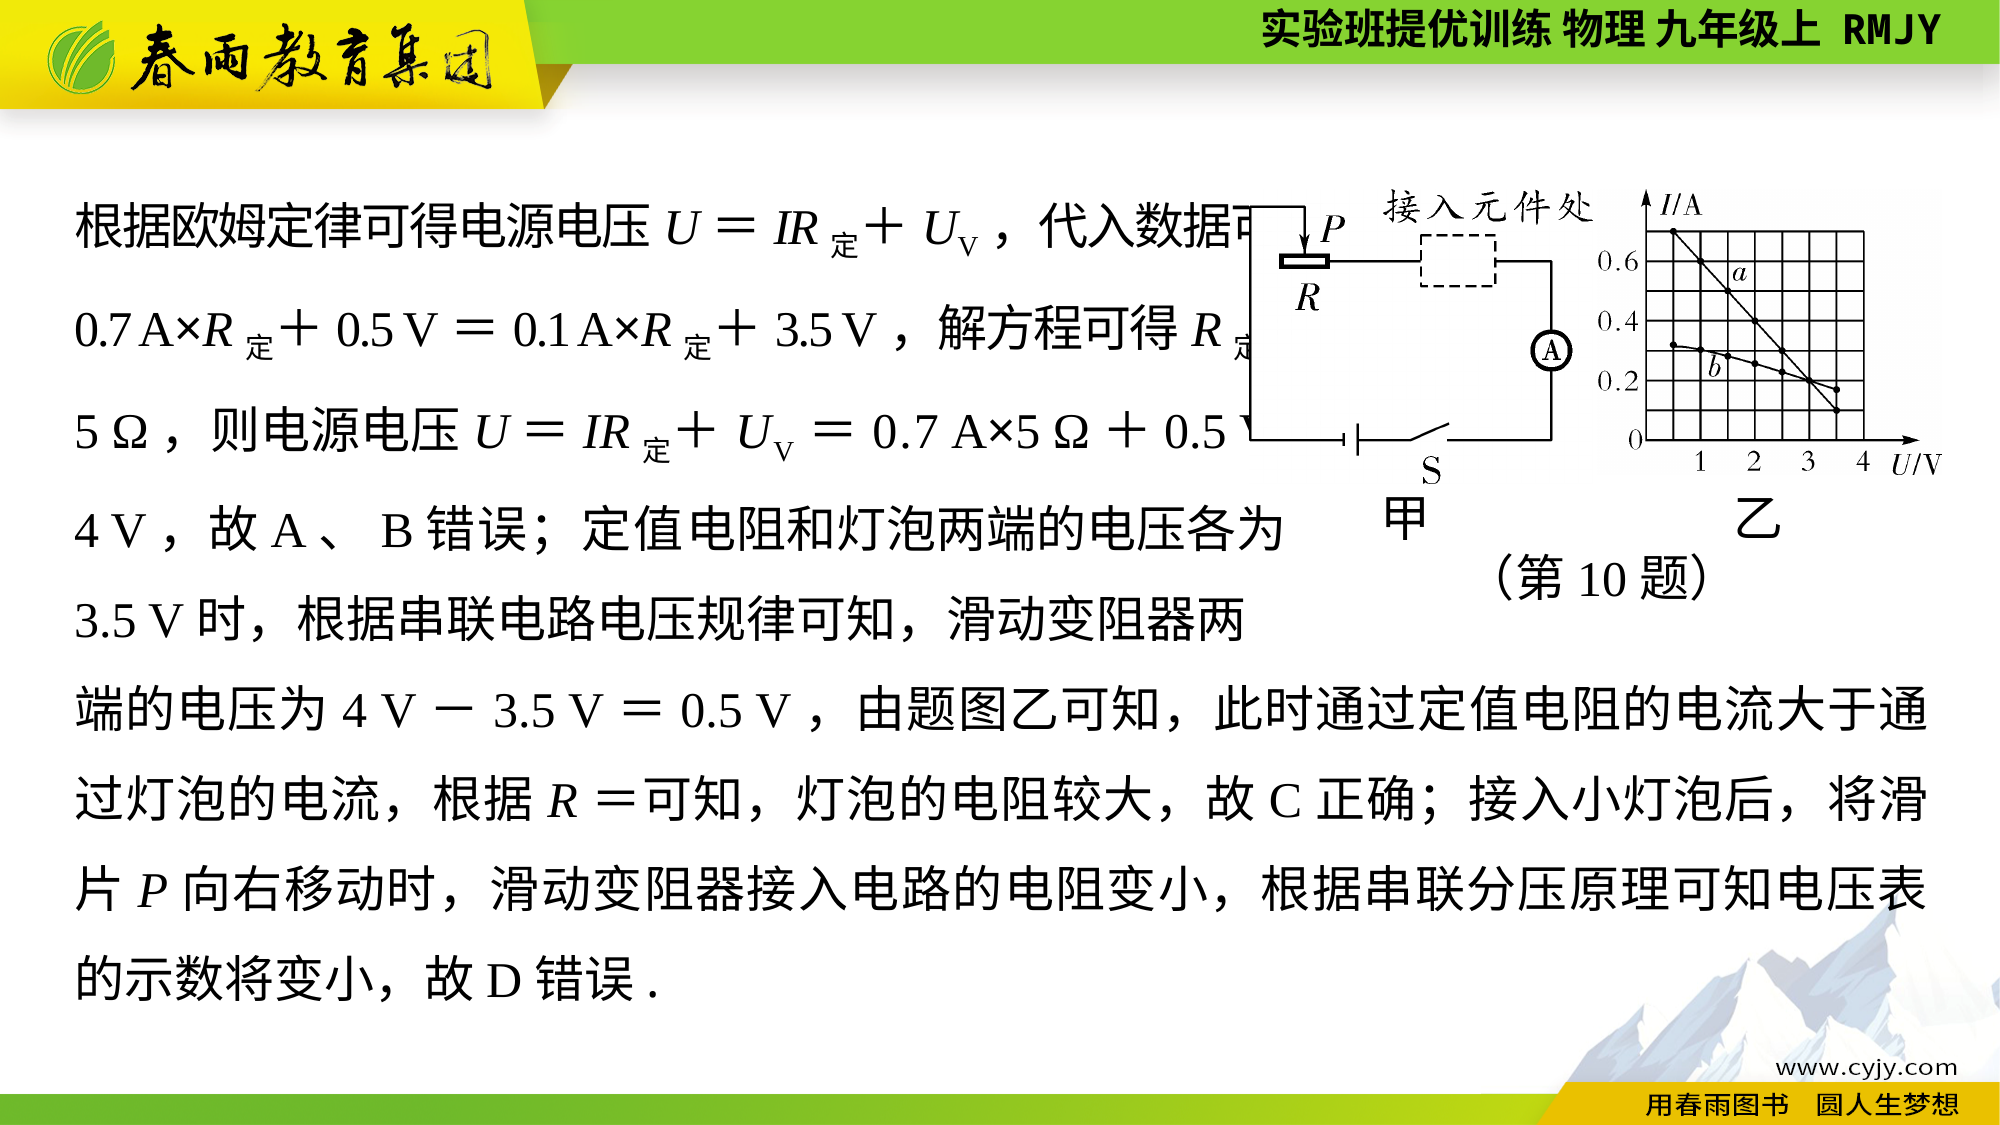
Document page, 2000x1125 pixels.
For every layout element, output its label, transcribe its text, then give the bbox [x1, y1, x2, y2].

picture [0, 0, 2000, 1125]
text_box 甲 乙 （第10题） [1366, 483, 1839, 614]
